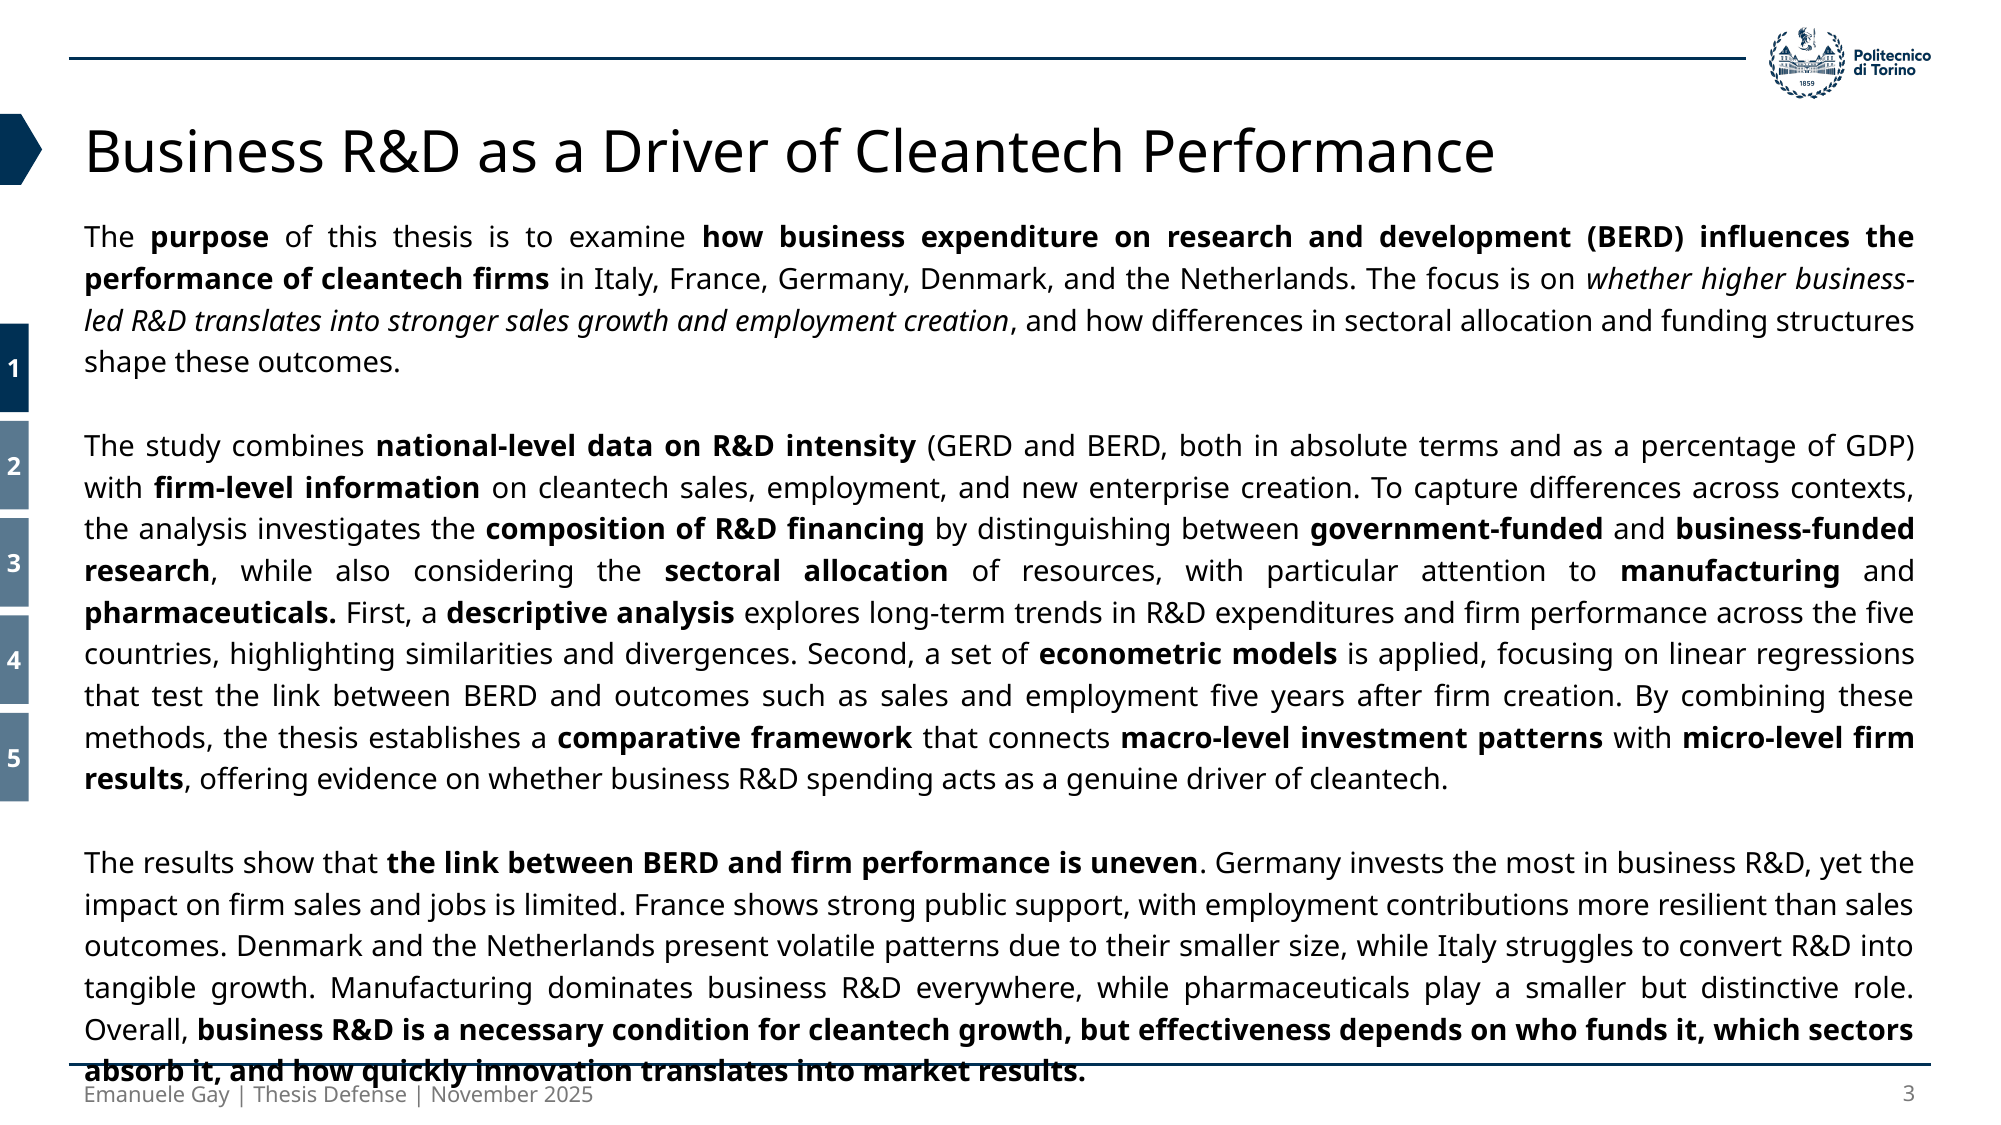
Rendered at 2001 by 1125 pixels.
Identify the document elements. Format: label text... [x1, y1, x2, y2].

text_box Business R&D as a Driver of Cleantech Performance [68, 93, 1932, 203]
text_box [0, 322, 30, 802]
text_box [0, 112, 44, 187]
text_box The purpose of this thesis is to examine how business expenditure on research and development (BERD) influences the performance of cleantech firms in Italy, France, Germany, Denmark, and the Netherlands. The focus is on whether higher business-led R&D translates into stronger sales growth and employment creation, and how differences in sectoral allocation and funding structures shape these outcomes. The study combines national-level data on R&D intensity (GERD and BERD, both in absolute terms and as a percentage of GDP) with firm-level information on cleantech sales, employment, and new enterprise creation. To capture differences across contexts, the analysis investigates the composition of R&D financing by distinguishing between government-funded and business-funded research, while also considering the sectoral allocation of resources, with particular attention to manufacturing and pharmaceuticals. First, a descriptive analysis explores long-term trends in R&D expenditures and firm performance across the five countries, highlighting similarities and divergences. Second, a set of econometric models is applied, focusing on linear regressions that test the link between BERD and outcomes such as sales and employment five years after firm creation. By combining these methods, the thesis establishes a comparative framework that connects macro-level investment patterns with micro-level firm results, offering evidence on whether business R&D spending acts as a genuine driver of cleantech. The results show that the link between BERD and firm performance is uneven. Germany invests the most in business R&D, yet the impact on firm sales and jobs is limited. France shows strong public support, with employment contributions more resilient than sales outcomes. Denmark and the Netherlands present volatile patterns due to their smaller size, while Italy struggles to convert R&D into tangible growth. Manufacturing dominates business R&D everywhere, while pharmaceuticals play a smaller but distinctive role. Overall, business R&D is a necessary condition for cleantech growth, but effectiveness depends on who funds it, which sectors absorb it, and how quickly innovation translates into market results. [68, 203, 1932, 1032]
picture [1769, 27, 1931, 93]
